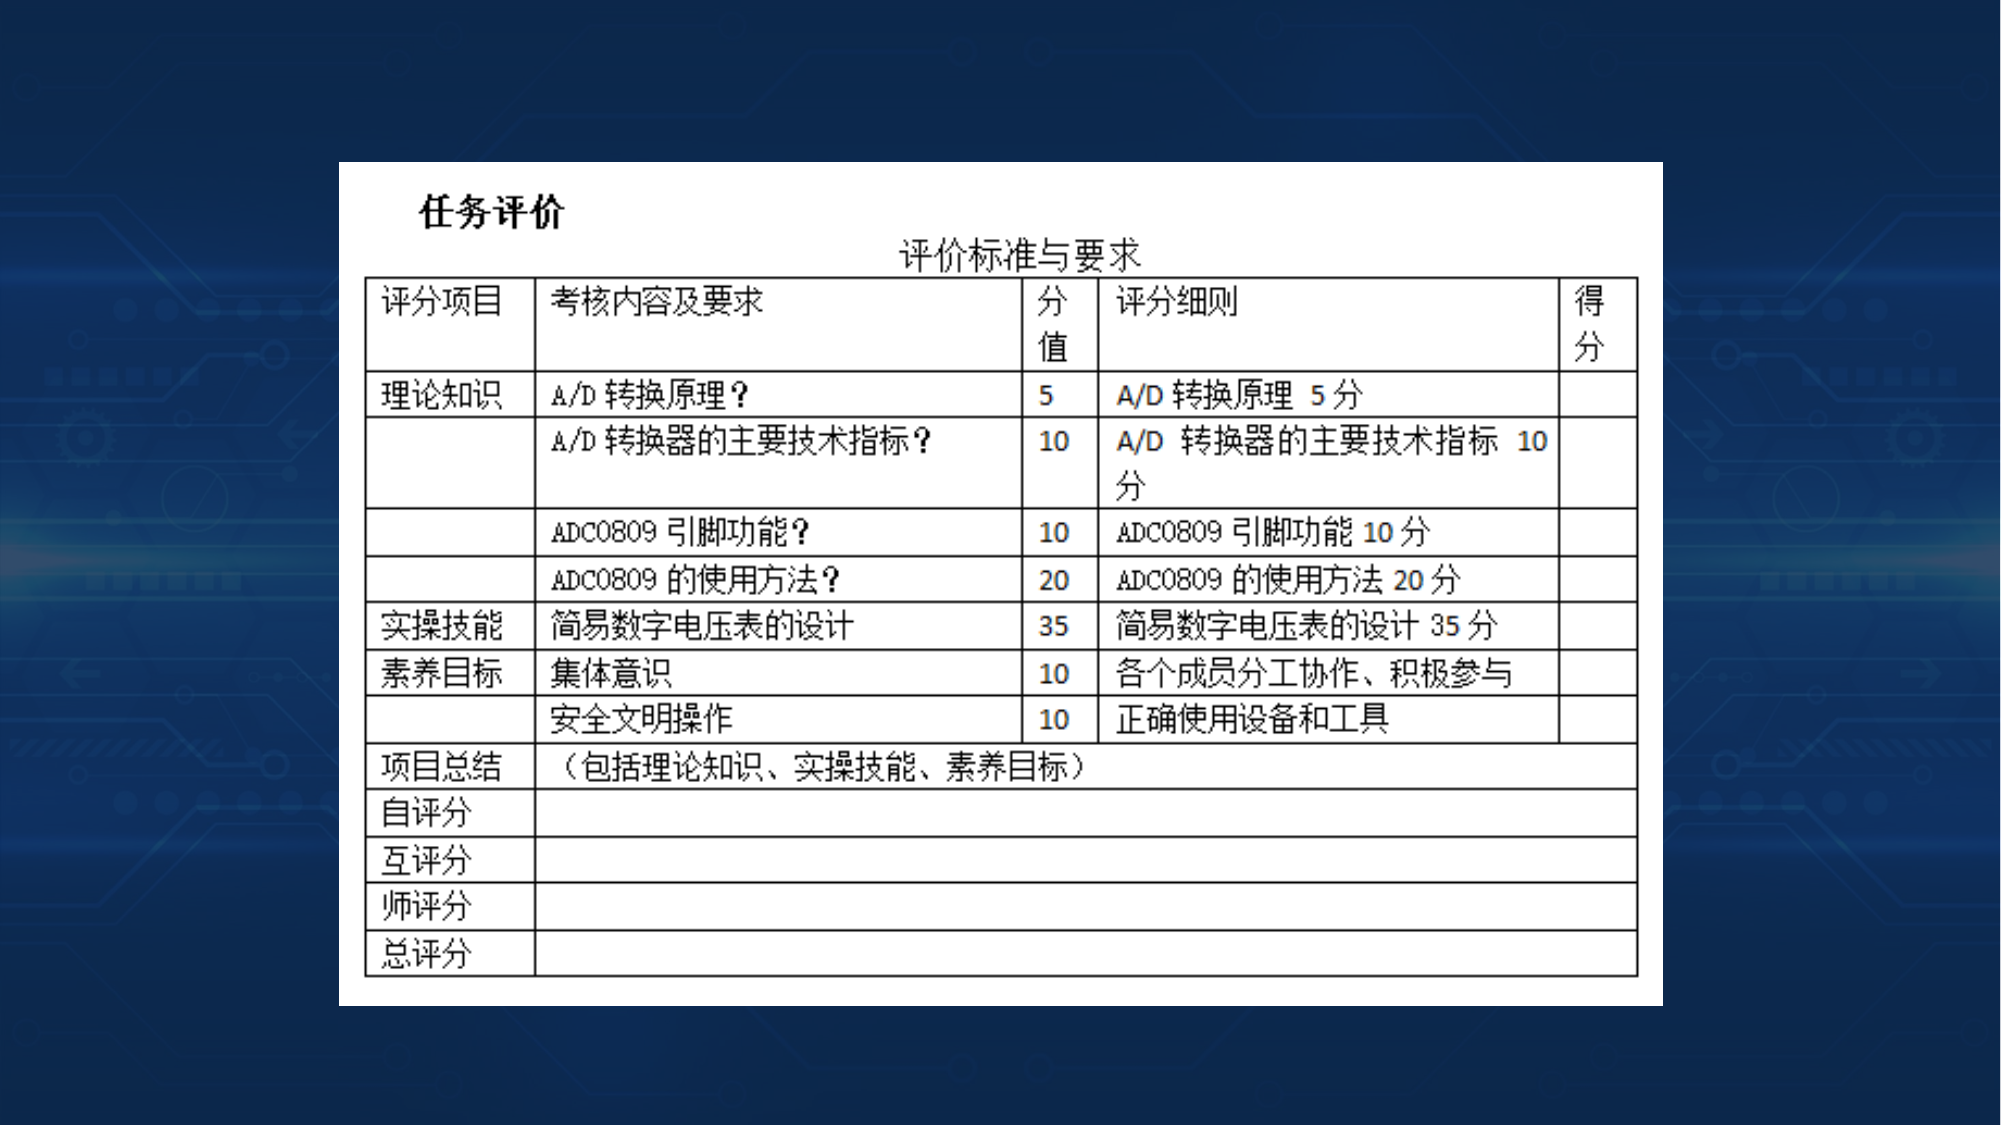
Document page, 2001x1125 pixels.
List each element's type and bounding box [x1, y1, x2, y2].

picture [339, 161, 1663, 1006]
